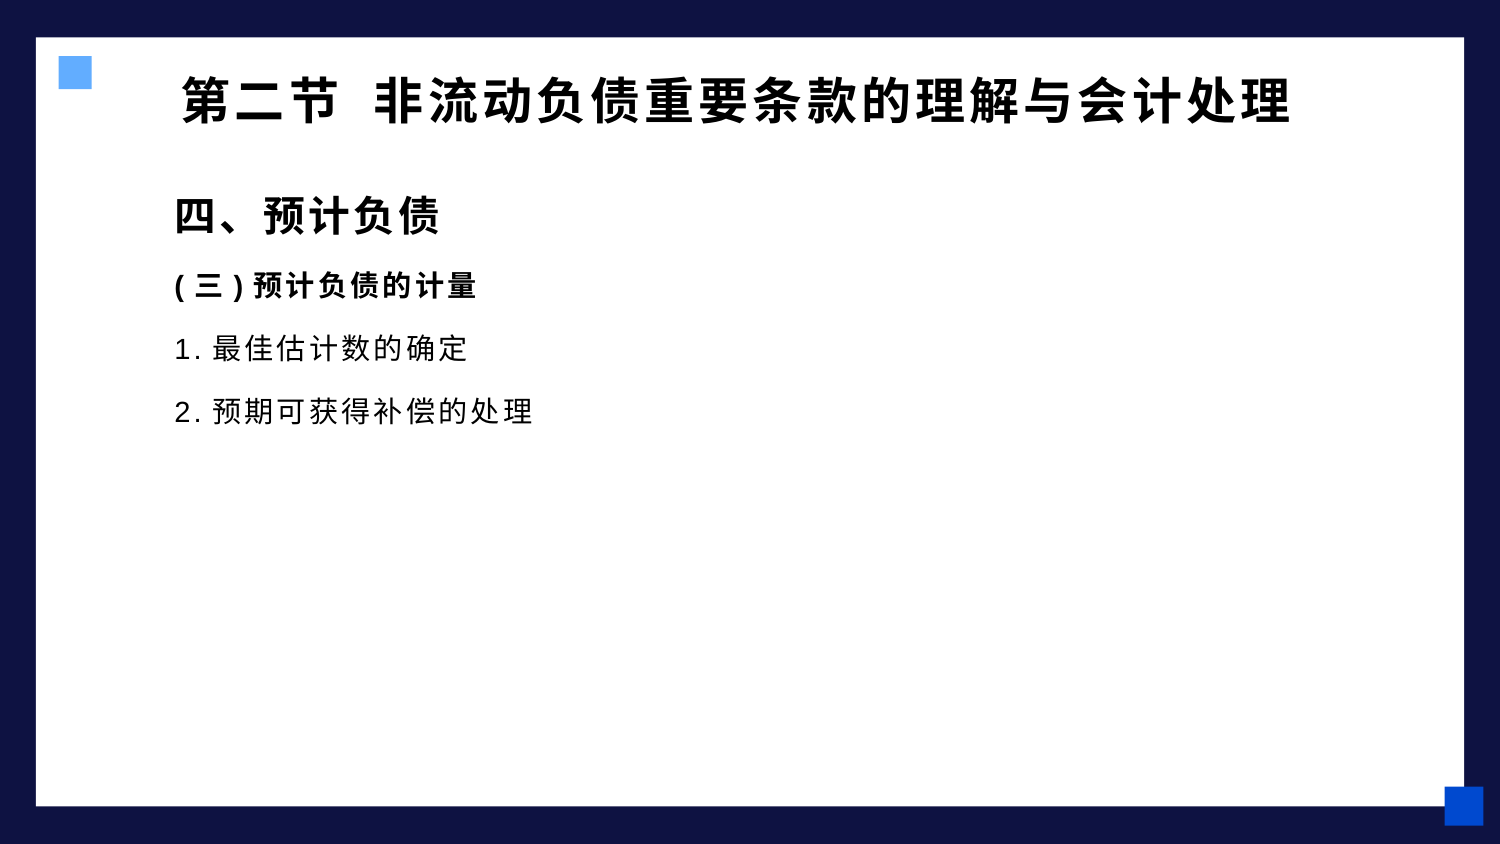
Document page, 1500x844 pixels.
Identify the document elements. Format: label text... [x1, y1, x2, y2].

title 第二节 非流动负债重要条款的理解与会计处理 [141, 48, 1327, 138]
list 四、预计负债 (三)预计负债的计量 1.最佳估计数的确定 2.预期可获得补偿的处理 [157, 179, 1376, 604]
